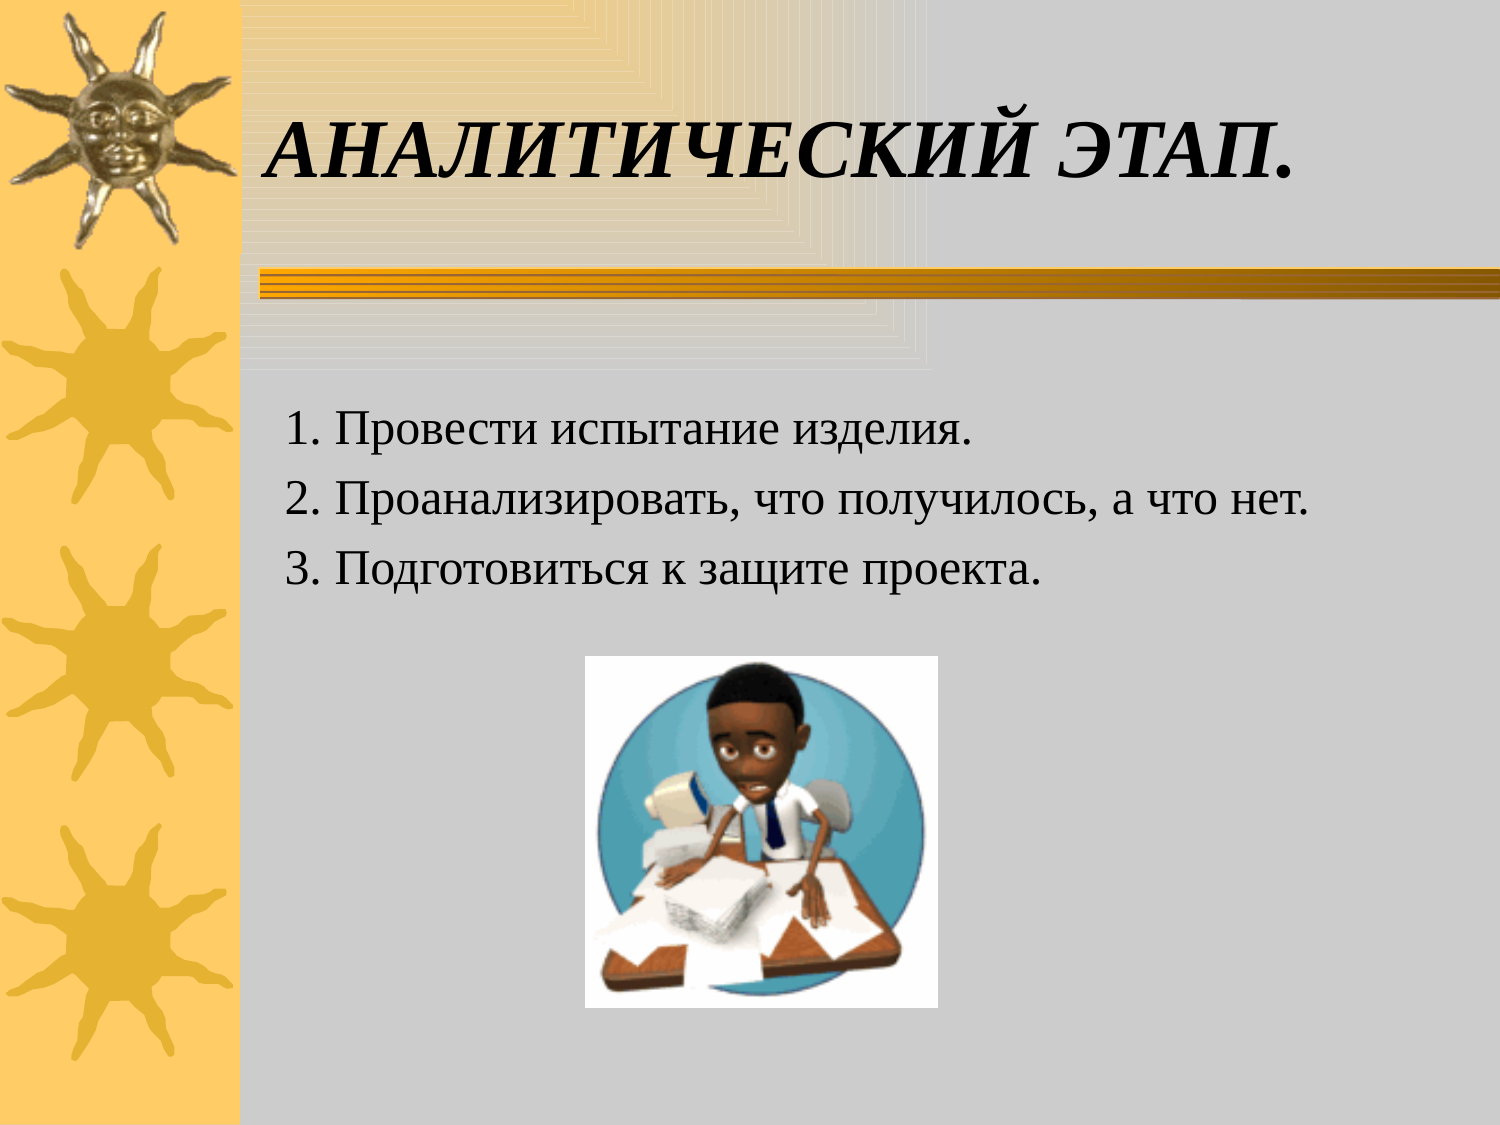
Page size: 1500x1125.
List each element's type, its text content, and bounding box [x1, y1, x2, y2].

picture [585, 656, 938, 1009]
title Аналитический этап. [250, 49, 1492, 238]
list 1. Провести испытание изделия. 2. Проанализировать, что получилось, а что нет. 3. Подготовиться к защите проекта. [269, 386, 1454, 1001]
picture [1, 8, 242, 254]
